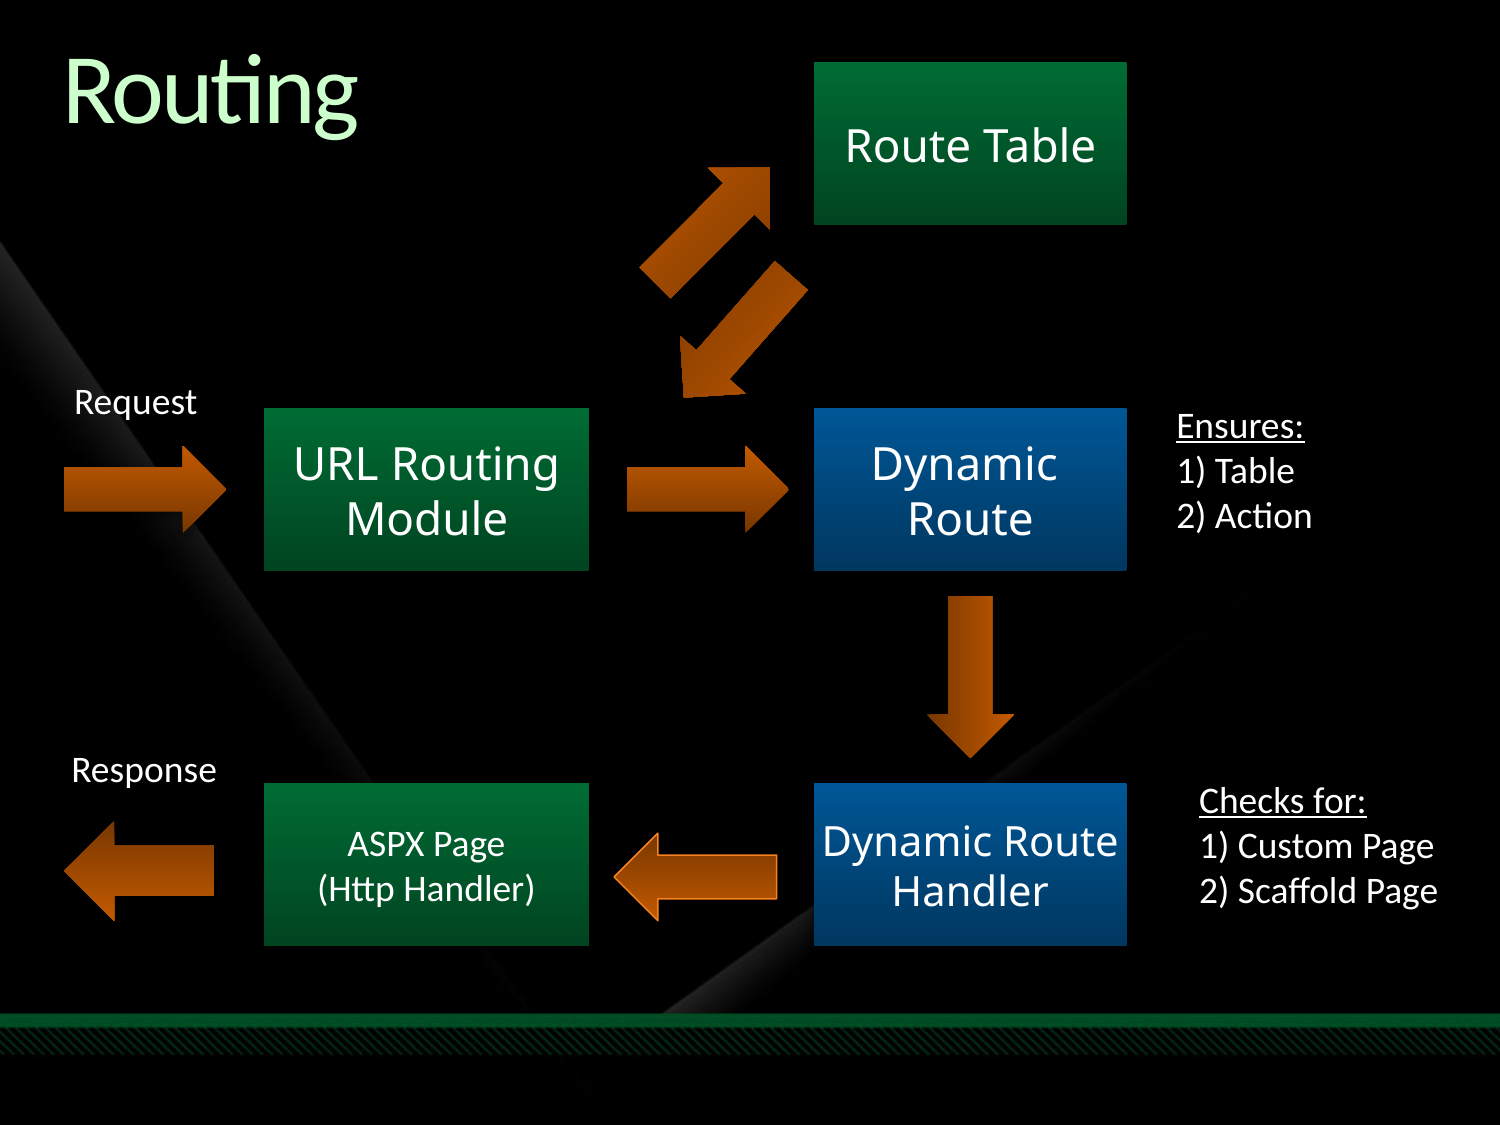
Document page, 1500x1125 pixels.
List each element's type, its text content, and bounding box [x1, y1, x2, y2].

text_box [59, 369, 590, 571]
title Routing [62, 37, 1438, 147]
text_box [56, 737, 777, 946]
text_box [626, 392, 1353, 576]
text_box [668, 62, 1127, 392]
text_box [813, 595, 1500, 951]
picture [0, 0, 1500, 1125]
